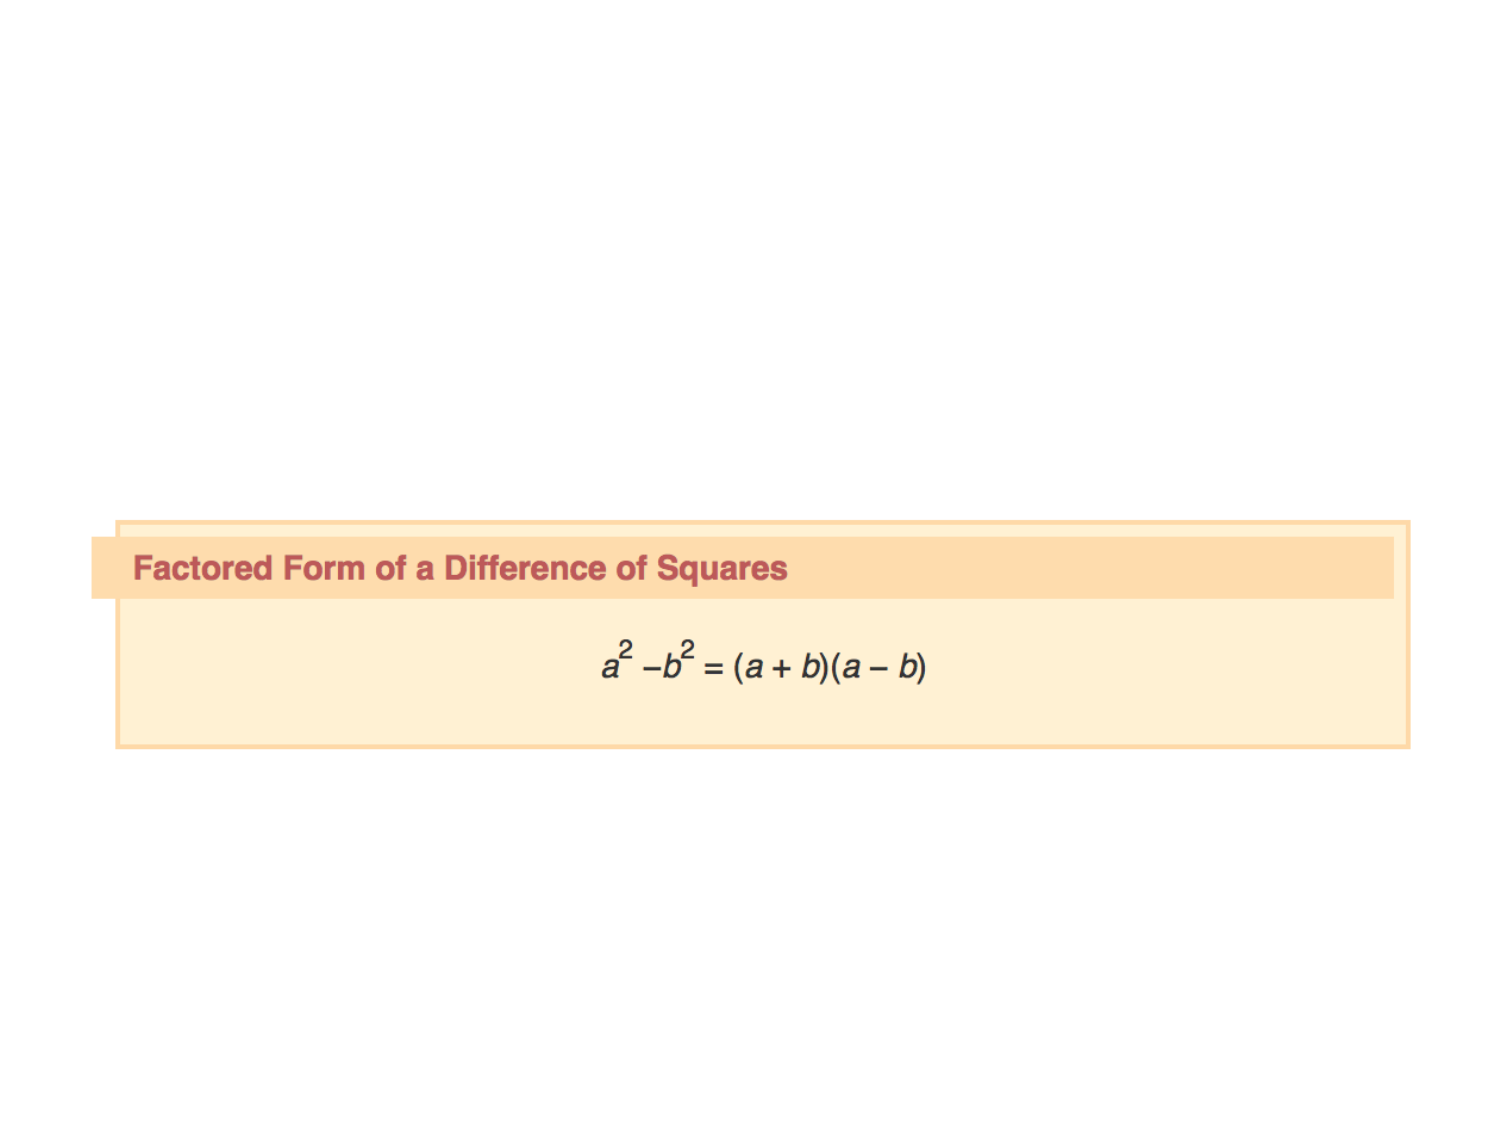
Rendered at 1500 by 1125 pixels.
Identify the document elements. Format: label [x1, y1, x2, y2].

list [74, 262, 1426, 1006]
